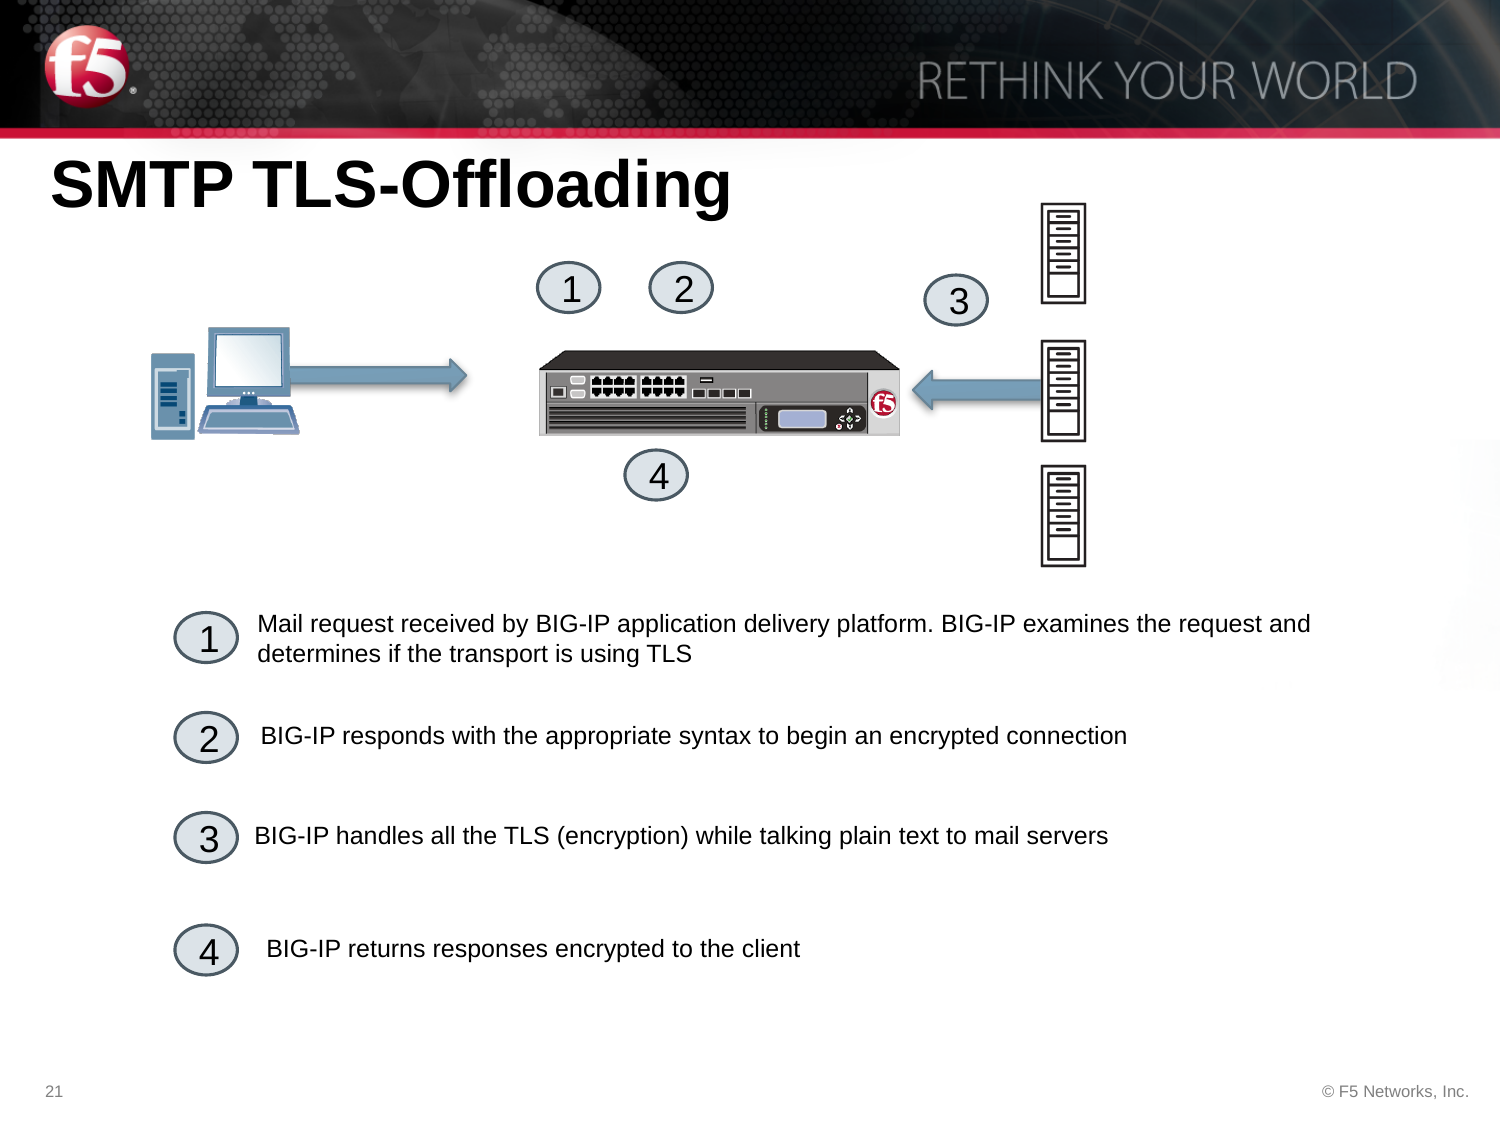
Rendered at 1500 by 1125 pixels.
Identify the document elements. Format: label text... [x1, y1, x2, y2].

text_box BIG-IP handles all the TLS (encryption) while talking plain text to mail servers [239, 812, 1126, 858]
title SMTP TLS-Offloading [49, 149, 1426, 313]
text_box [307, 358, 468, 393]
text_box Mail request received by BIG-IP application delivery platform. BIG-IP examines the request and determines if the transport is using TLS [242, 599, 1336, 675]
text_box 4 [623, 451, 689, 502]
text_box 2 [173, 710, 239, 765]
text_box 4 [173, 923, 239, 977]
text_box 1 [173, 610, 239, 665]
picture [0, 0, 1500, 1125]
text_box 3 [173, 810, 239, 865]
text_box BIG-IP returns responses encrypted to the client [251, 924, 817, 970]
text_box 3 [927, 313, 985, 327]
text_box [906, 355, 1031, 413]
text_box BIG-IP responds with the appropriate syntax to begin an encrypted connection [245, 712, 1145, 758]
